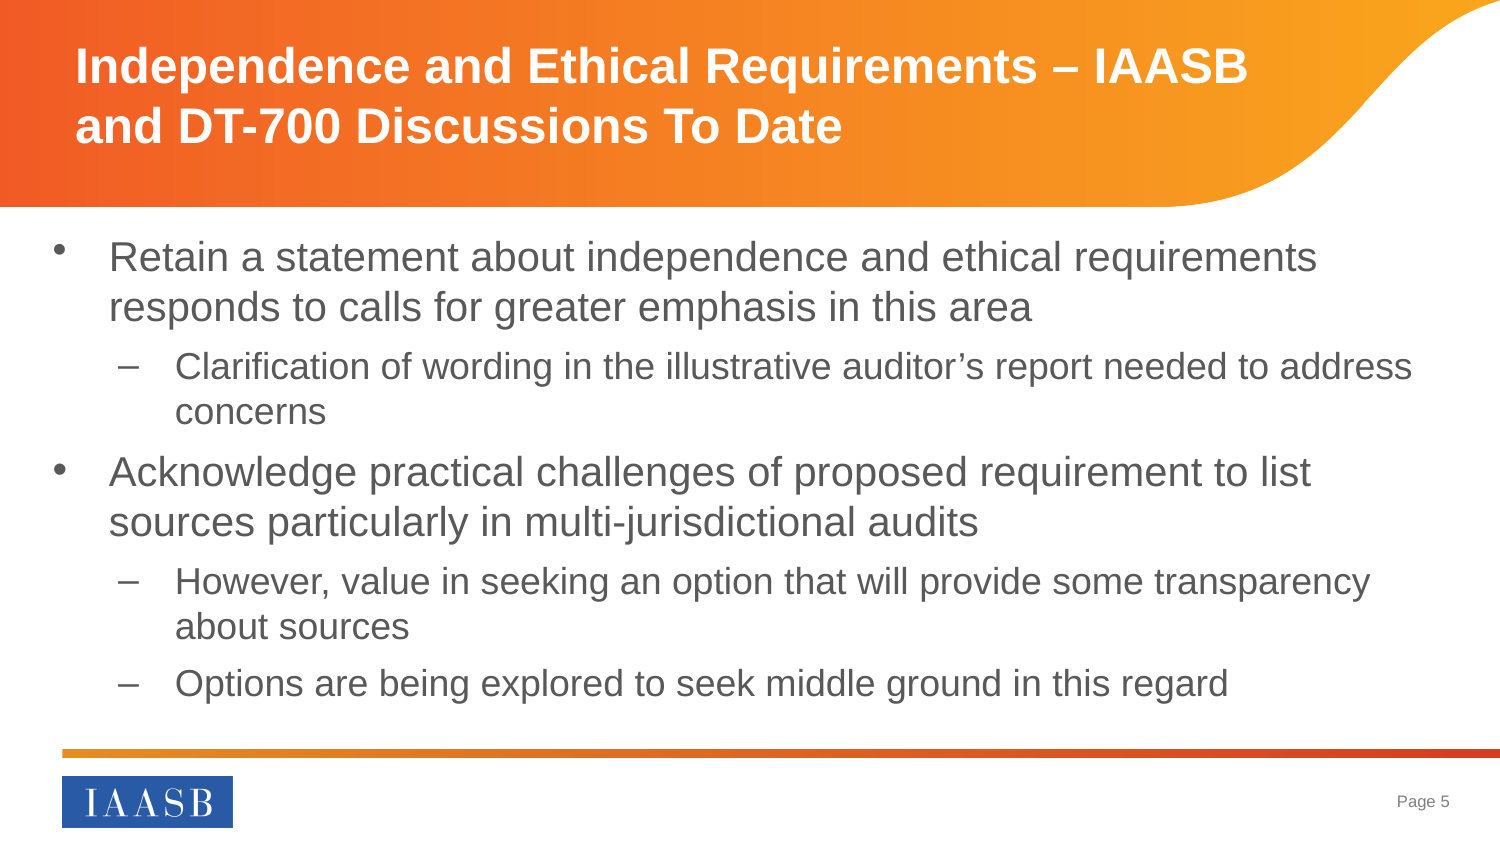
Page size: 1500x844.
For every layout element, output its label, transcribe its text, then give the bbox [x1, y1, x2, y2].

title Independence and Ethical Requirements – IAASB and DT-700 Discussions To Date [75, 56, 1313, 132]
text_box Retain a statement about independence and ethical requirements responds to calls for greater emphasis in this area Clarification of wording in the illustrative auditor’s report needed to address concerns Acknowledge practical challenges of proposed requirement to list sources particularly in multi-jurisdictional audits However, value in seeking an option that will provide some transparency about sources Options are being explored to seek middle ground in this regard [37, 221, 1475, 741]
picture [0, 0, 1500, 207]
picture [62, 776, 233, 828]
